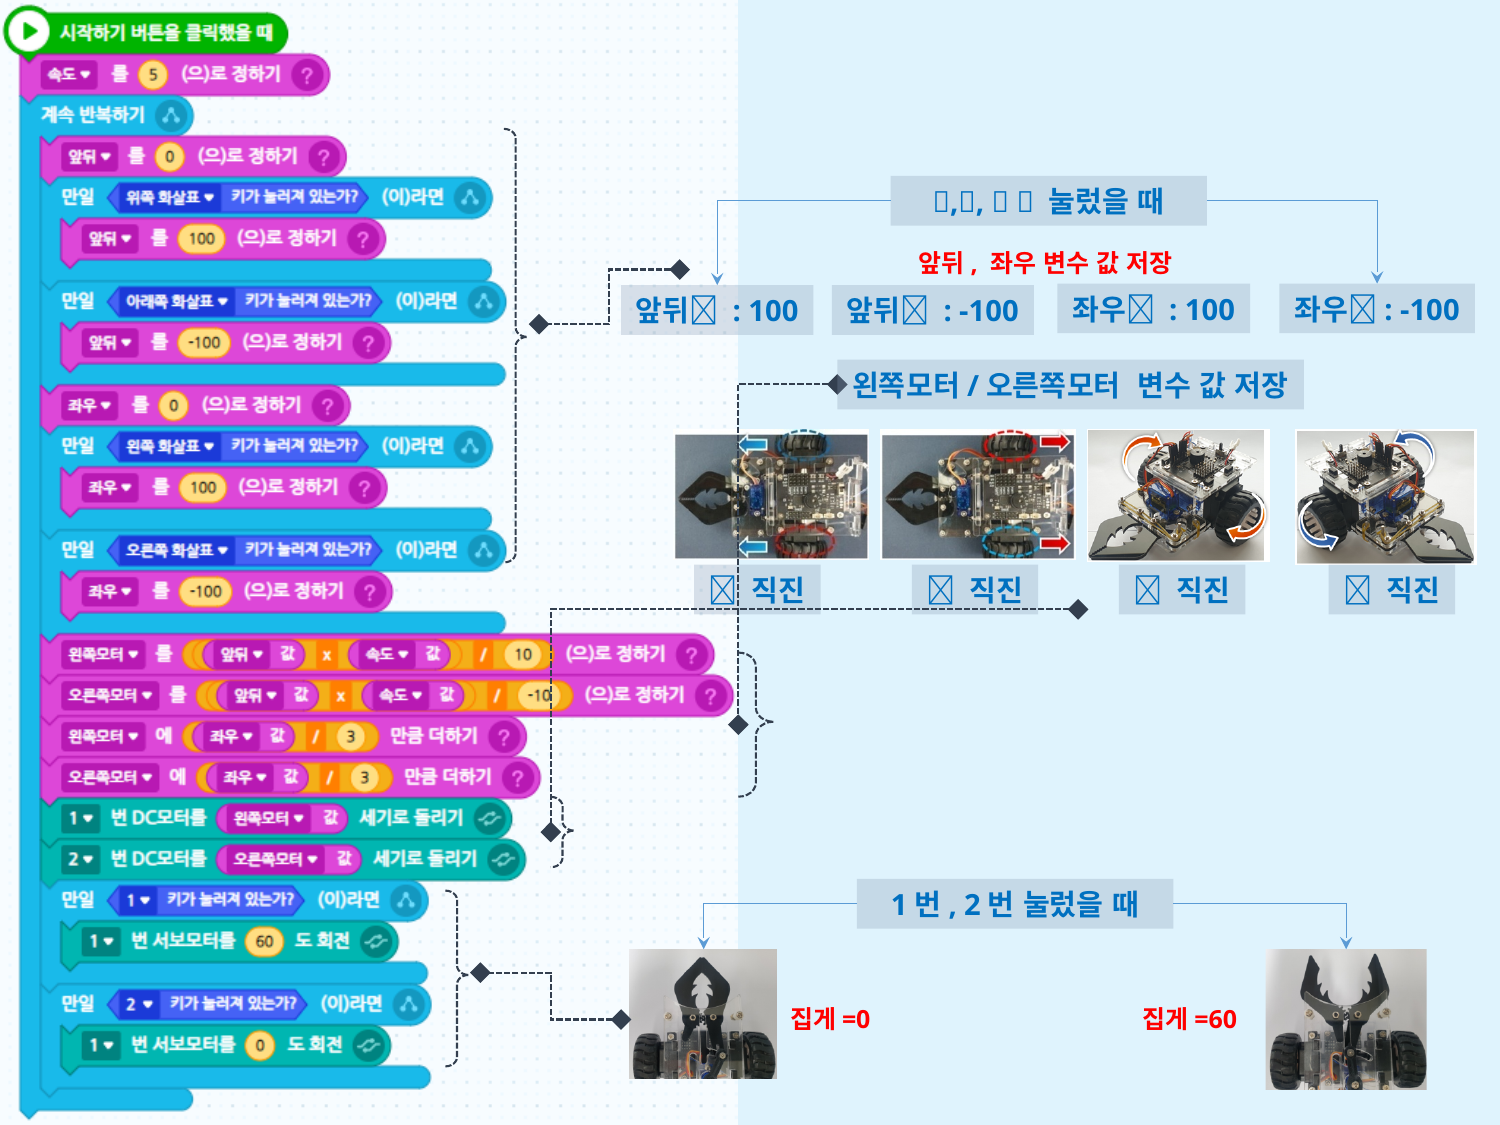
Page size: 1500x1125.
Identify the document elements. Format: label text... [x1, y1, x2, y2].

text_box 집게=60 [1127, 996, 1252, 1041]
text_box 앞뒤 : -100 [831, 285, 1034, 335]
text_box 왼쪽모터/오른쪽모터 변수 값 저장 [837, 359, 1304, 410]
text_box 집게=0 [786, 996, 886, 1041]
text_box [1206, 201, 1378, 284]
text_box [480, 972, 622, 1020]
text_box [773, 384, 841, 722]
picture [1265, 949, 1427, 1090]
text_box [539, 269, 680, 325]
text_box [717, 201, 891, 286]
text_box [703, 904, 857, 950]
picture [0, 0, 786, 1125]
text_box ,,   눌렀을 때 [890, 175, 1207, 226]
text_box 1번, 2번 눌렀을 때 [856, 878, 1174, 929]
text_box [841, 429, 1477, 610]
text_box 좌우 : 100 [1057, 283, 1251, 334]
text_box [574, 609, 1079, 831]
text_box 좌우: -100 [1279, 283, 1475, 334]
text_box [1173, 904, 1347, 950]
text_box 앞뒤 : 100 [738, 286, 814, 335]
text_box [673, 429, 773, 609]
text_box 앞뒤, 좌우 변수 값 저장 [903, 239, 1188, 285]
